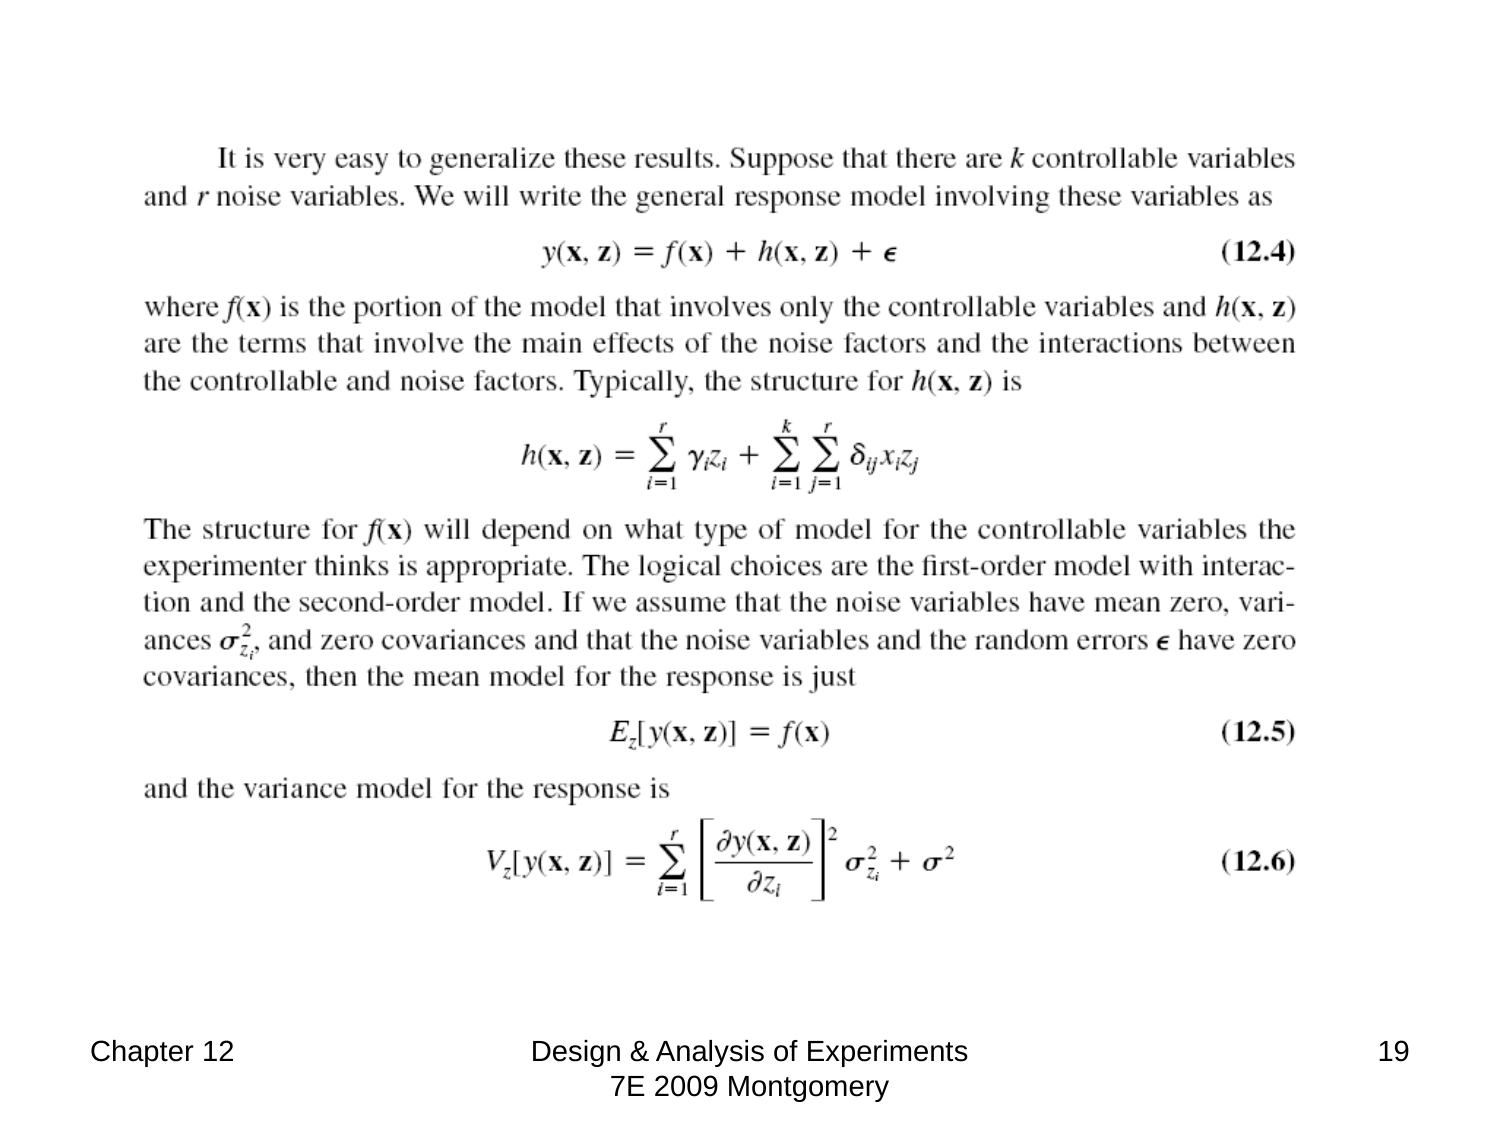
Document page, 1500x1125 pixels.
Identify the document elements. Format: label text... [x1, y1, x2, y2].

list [74, 120, 1426, 915]
slide_number 19 [1074, 1024, 1426, 1103]
footer Design & Analysis of Experiments 7E 2009 Montgomery [512, 1024, 988, 1103]
slide_number Chapter 12 [74, 1024, 426, 1103]
